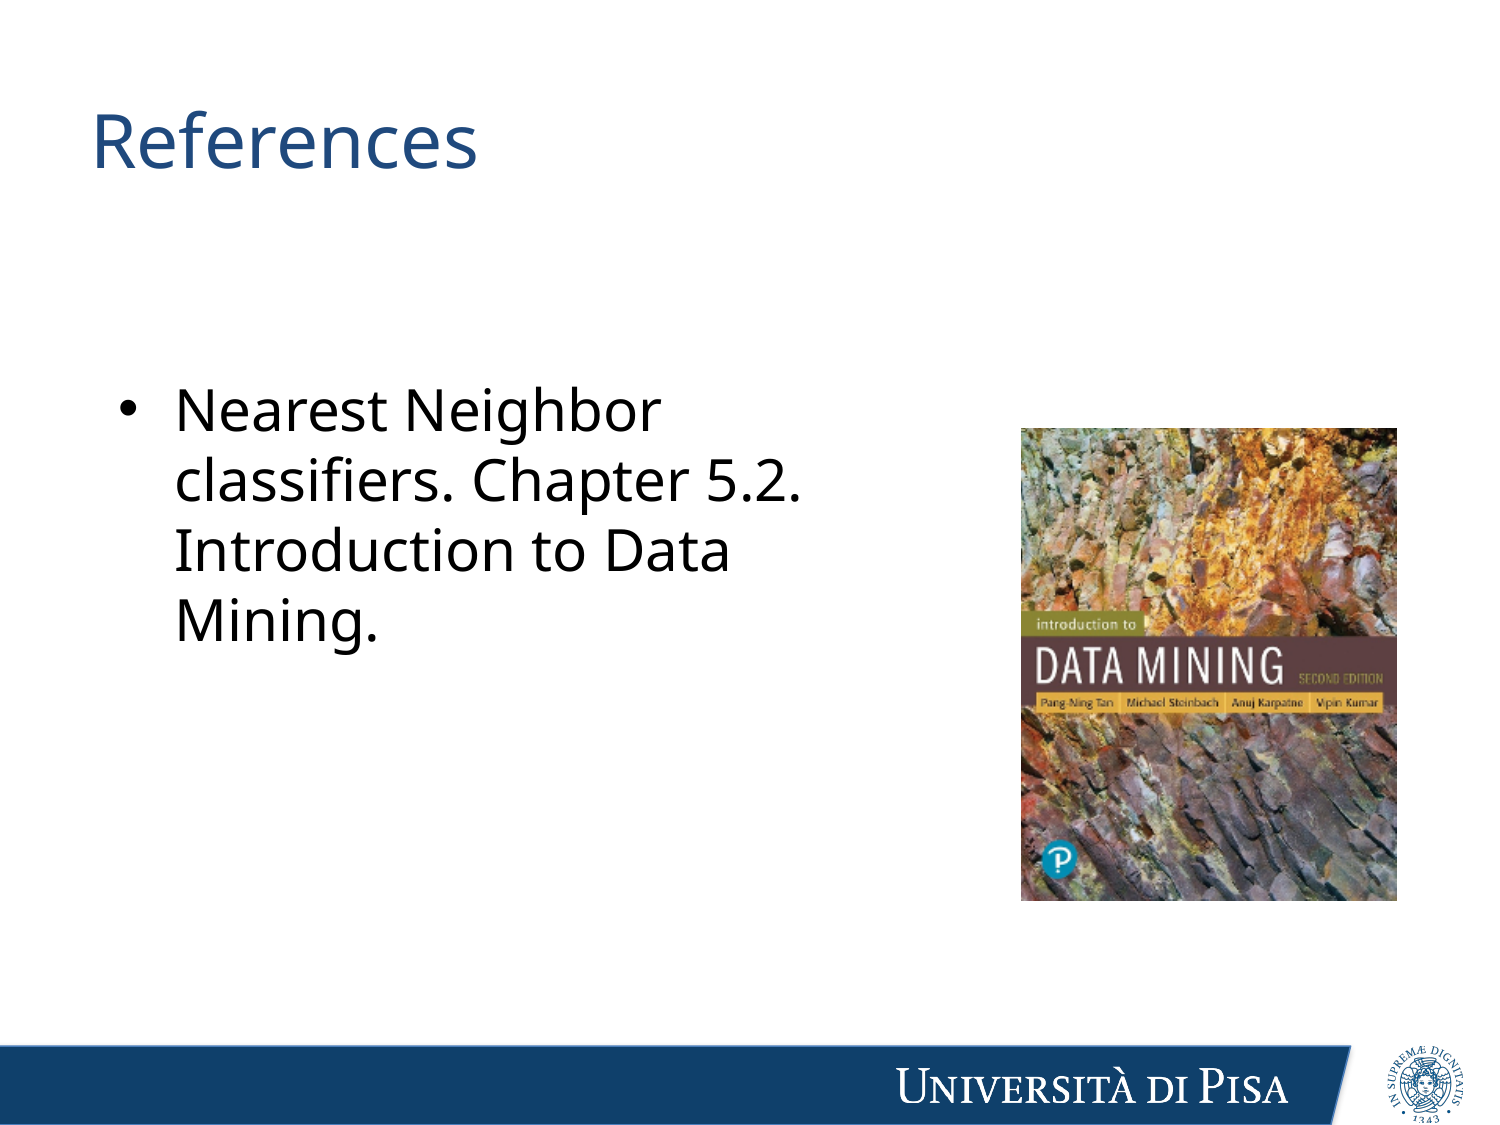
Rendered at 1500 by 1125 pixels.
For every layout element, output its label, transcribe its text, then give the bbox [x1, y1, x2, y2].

picture [1021, 428, 1398, 901]
list Nearest Neighbor classifiers. Chapter 5.2. Introduction to Data Mining. [103, 365, 906, 901]
title References [75, 45, 1425, 233]
